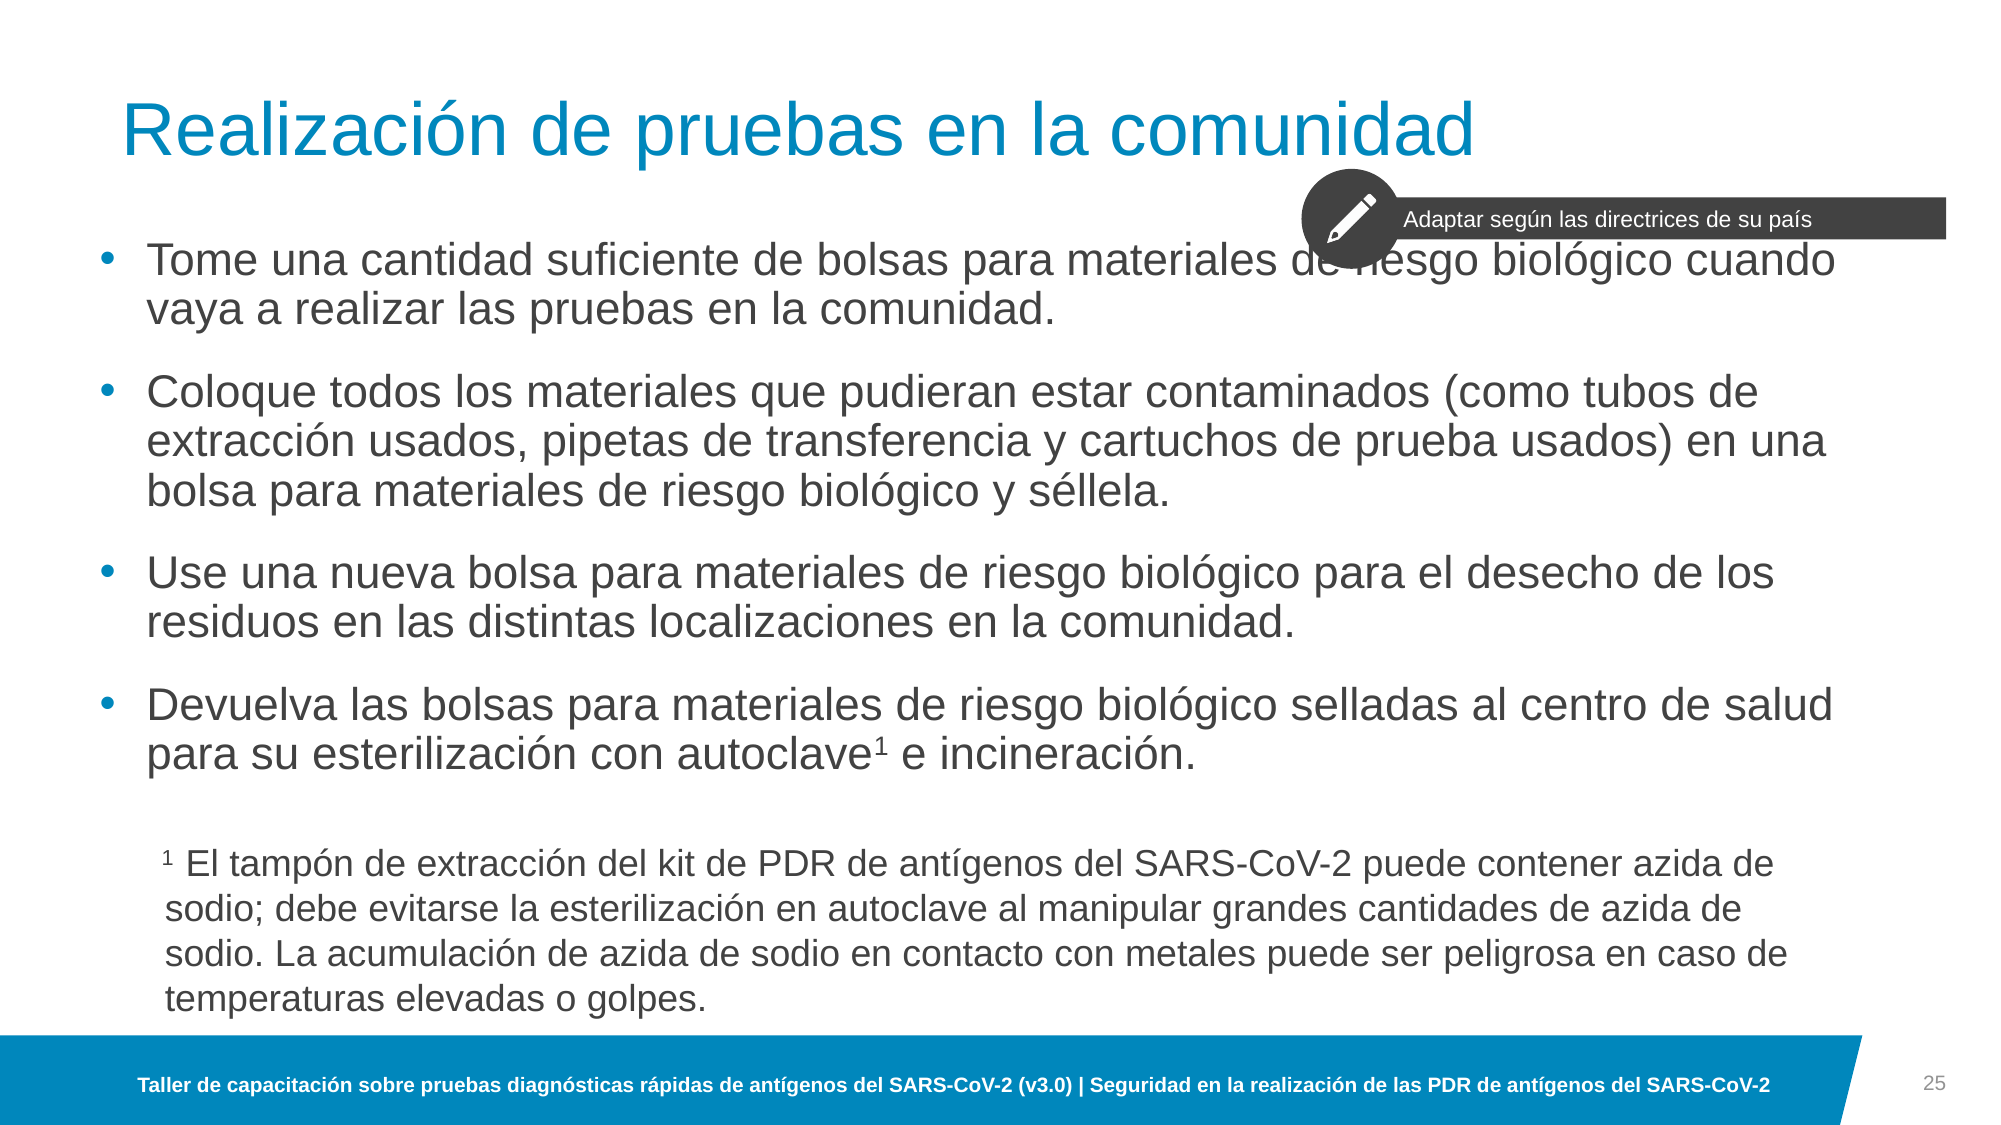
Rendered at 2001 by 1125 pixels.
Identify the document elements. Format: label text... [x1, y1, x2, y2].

title Realización de pruebas en la comunidad [121, 16, 1847, 172]
list Tome una cantidad suficiente de bolsas para materiales de riesgo biológico cuando vaya a realizar las pruebas en la comunidad. Coloque todos los materiales que pudieran estar contaminados (como tubos de extracción usados, pipetas de transferencia y cartuchos de prueba usados) en una bolsa para materiales de riesgo biológico y séllela. Use una nueva bolsa para materiales de riesgo biológico para el desecho de los residuos en las distintas localizaciones en la comunidad. Devuelva las bolsas para materiales de riesgo biológico selladas al centro de salud para su esterilización con autoclave1 e incineración. [84, 228, 1884, 957]
slide_number 25 [1862, 1035, 1947, 1125]
footer Taller de capacitación sobre pruebas diagnósticas rápidas de antígenos del SARS-CoV-2 (v3.0) | Seguridad en la realización de las PDR de antígenos del SARS-CoV-2 [137, 1072, 1807, 1125]
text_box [1302, 169, 1947, 268]
text_box 1 El tampón de extracción del kit de PDR de antígenos del SARS-CoV-2 puede contener azida de sodio; debe evitarse la esterilización en autoclave al manipular grandes cantidades de azida de sodio. La acumulación de azida de sodio en contacto con metales puede ser peligrosa en caso de temperaturas elevadas o golpes. [0, 831, 1863, 1072]
